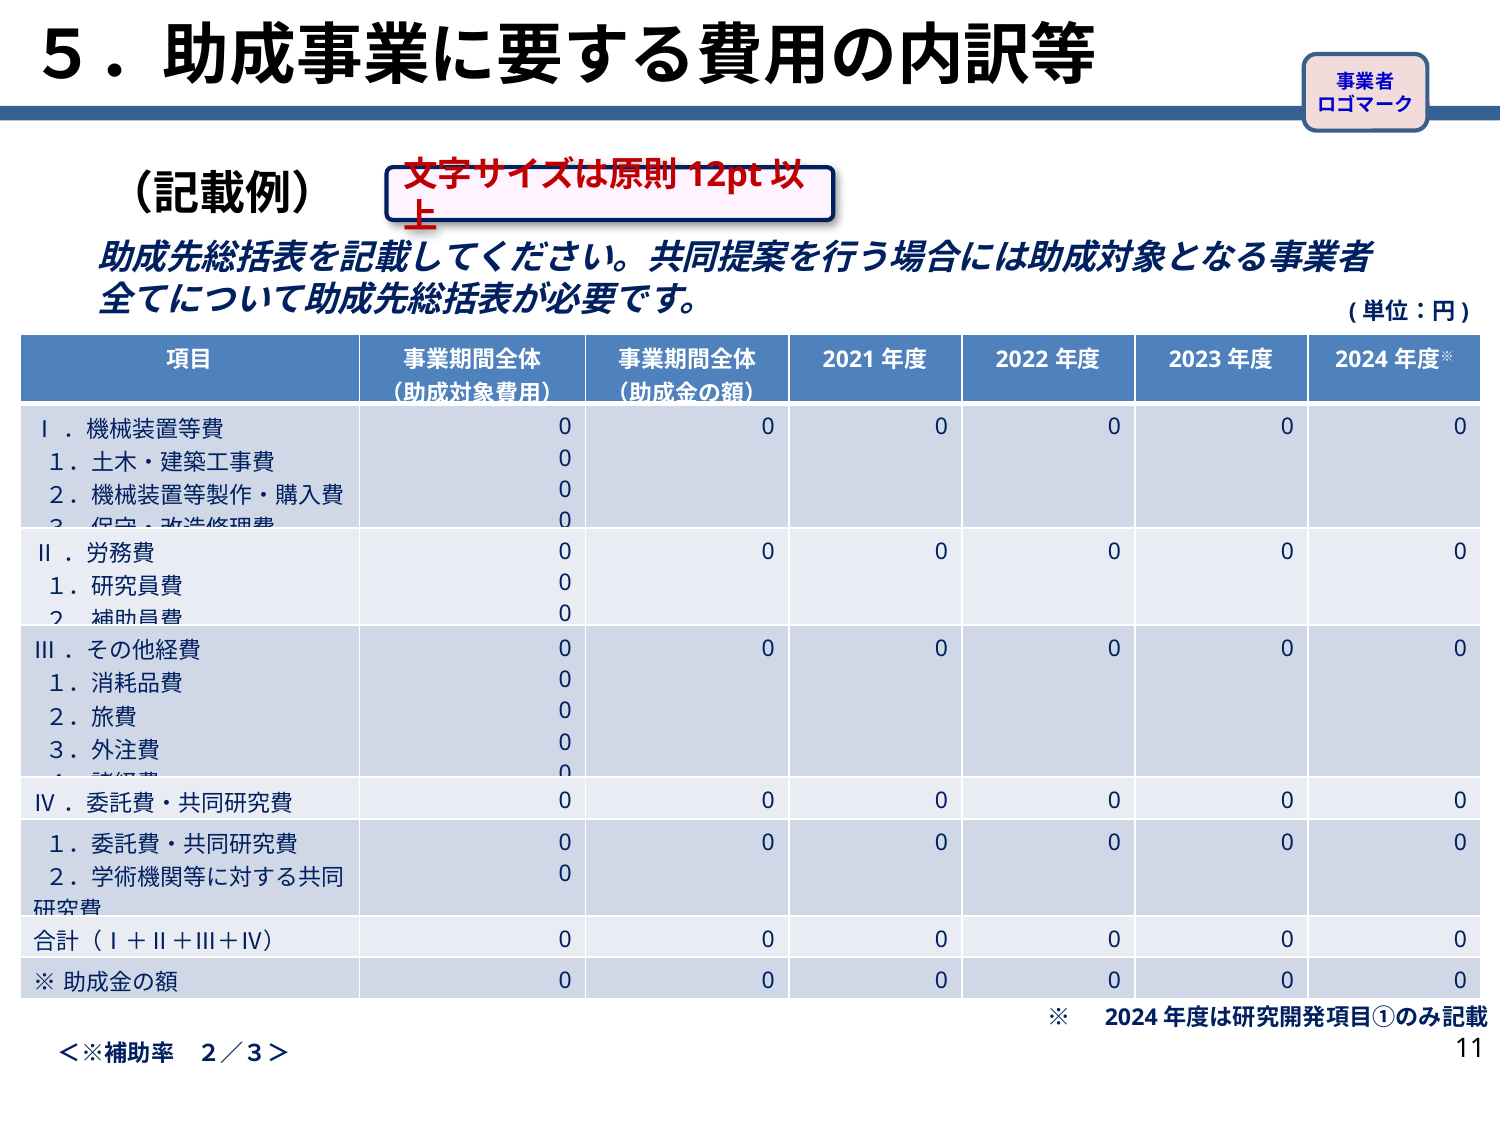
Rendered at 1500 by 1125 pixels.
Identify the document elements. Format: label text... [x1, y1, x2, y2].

table_cell 0 [586, 626, 788, 776]
text_box (単位：円) [1334, 289, 1484, 332]
table_cell 0 [963, 626, 1134, 776]
table_cell 0 [586, 406, 788, 527]
table_cell Ⅳ．委託費・共同研究費 [21, 778, 359, 818]
table_cell 0 0 0 0 0 [360, 626, 585, 776]
table_cell １．委託費・共同研究費 ２．学術機関等に対する共同研究費 [21, 820, 359, 915]
table_cell 0 [1136, 626, 1307, 776]
table_cell 0 [1136, 958, 1307, 994]
table_cell Ⅰ．機械装置等費 １．土木・建築工事費 ２．機械装置等製作・購入費 ３．保守・改造修理費 [21, 406, 359, 527]
table_cell 0 0 0 0 [360, 406, 585, 527]
table_cell 0 [1309, 820, 1480, 915]
table_cell 合計（Ⅰ＋Ⅱ＋Ⅲ＋Ⅳ） [21, 917, 359, 956]
table_cell 0 [360, 778, 585, 818]
table_cell 0 [1136, 406, 1307, 527]
table_cell 0 [1136, 820, 1307, 915]
table_cell 0 [790, 958, 961, 998]
table_cell 0 [963, 820, 1134, 915]
table_cell 0 [1309, 917, 1480, 956]
table_cell 0 [963, 958, 1134, 998]
table_cell 0 [790, 406, 961, 527]
table_header 2024年度※ [1309, 335, 1480, 401]
table_cell 0 [790, 626, 961, 776]
table_cell 0 [963, 406, 1134, 527]
table_cell 0 [586, 778, 788, 818]
table_cell 0 [360, 958, 585, 998]
table_cell ※助成金の額 [21, 958, 359, 998]
table_header 2023年度 [1136, 335, 1307, 401]
table_cell 0 [586, 820, 788, 915]
table_header 2021年度 [790, 335, 961, 401]
text_box 助成先総括表を記載してください。共同提案を行う場合には助成対象となる事業者 全てについて助成先総括表が必要です。 [97, 235, 1402, 319]
table_cell 0 [1136, 778, 1307, 818]
table_cell 0 [586, 958, 788, 998]
table_cell 0 [360, 917, 585, 956]
table_cell Ⅱ．労務費 １．研究員費 ２．補助員費 [21, 529, 359, 624]
table_cell 0 0 0 [360, 529, 585, 624]
table_cell 0 [1309, 626, 1480, 776]
table_cell 0 [1309, 958, 1480, 994]
text_box （記載例） [826, 163, 1302, 220]
text_box 文字サイズは原則12pt以上 [384, 165, 836, 223]
table_header 項目 [21, 335, 359, 401]
title ５．助成事業に要する費用の内訳等 [29, 12, 1456, 92]
table_cell 0 [790, 820, 961, 915]
text_box ＜※補助率 ２／３＞ [43, 1031, 306, 1074]
table_cell 0 [963, 917, 1134, 956]
table_cell 0 [790, 917, 961, 956]
table_cell 0 [1309, 529, 1480, 624]
table_cell 0 [1309, 778, 1480, 818]
text_box 11 [1397, 1038, 1486, 1067]
table_cell 0 0 [360, 820, 585, 915]
text_box （記載例） [107, 163, 401, 220]
table_cell 0 [963, 529, 1134, 624]
table_cell 0 [1309, 406, 1480, 527]
table_cell 0 [1136, 917, 1307, 956]
table_cell 0 [586, 529, 788, 624]
table_cell 0 [586, 917, 788, 956]
table_cell Ⅲ．その他経費 １．消耗品費 ２．旅費 ３．外注費 ４．諸経費 [21, 626, 359, 776]
table_header 事業期間全体 （助成対象費用） [360, 335, 585, 401]
table_cell 0 [963, 778, 1134, 818]
table_header 事業期間全体 （助成金の額） [586, 335, 788, 401]
table_cell 0 [790, 529, 961, 624]
text_box ※ 2024年度は研究開発項目①のみ記載 [1032, 994, 1500, 1038]
table_cell 0 [790, 778, 961, 818]
table_header 2022年度 [963, 335, 1134, 401]
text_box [1303, 53, 1428, 131]
table_cell 0 [1136, 529, 1307, 624]
